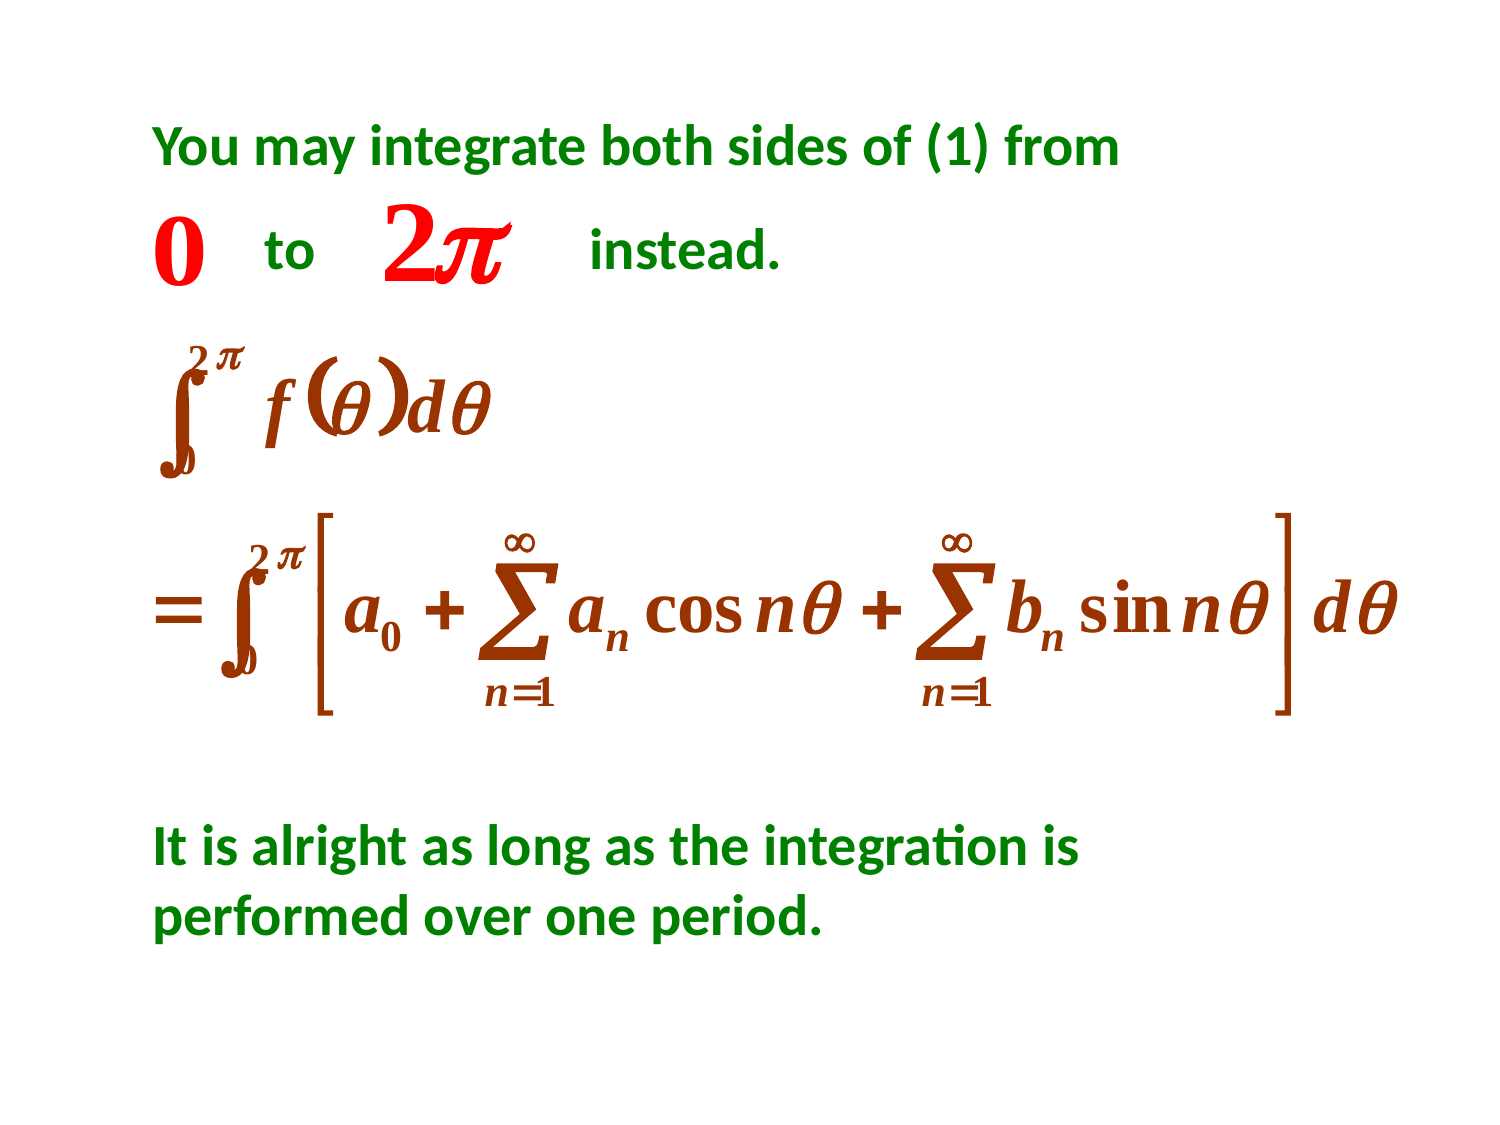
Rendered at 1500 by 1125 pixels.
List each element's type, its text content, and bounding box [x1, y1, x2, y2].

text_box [137, 324, 1413, 725]
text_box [137, 174, 1038, 306]
text_box It is alright as long as the integration is performed over one period. [137, 799, 1304, 955]
text_box You may integrate both sides of (1) from [137, 99, 1375, 185]
